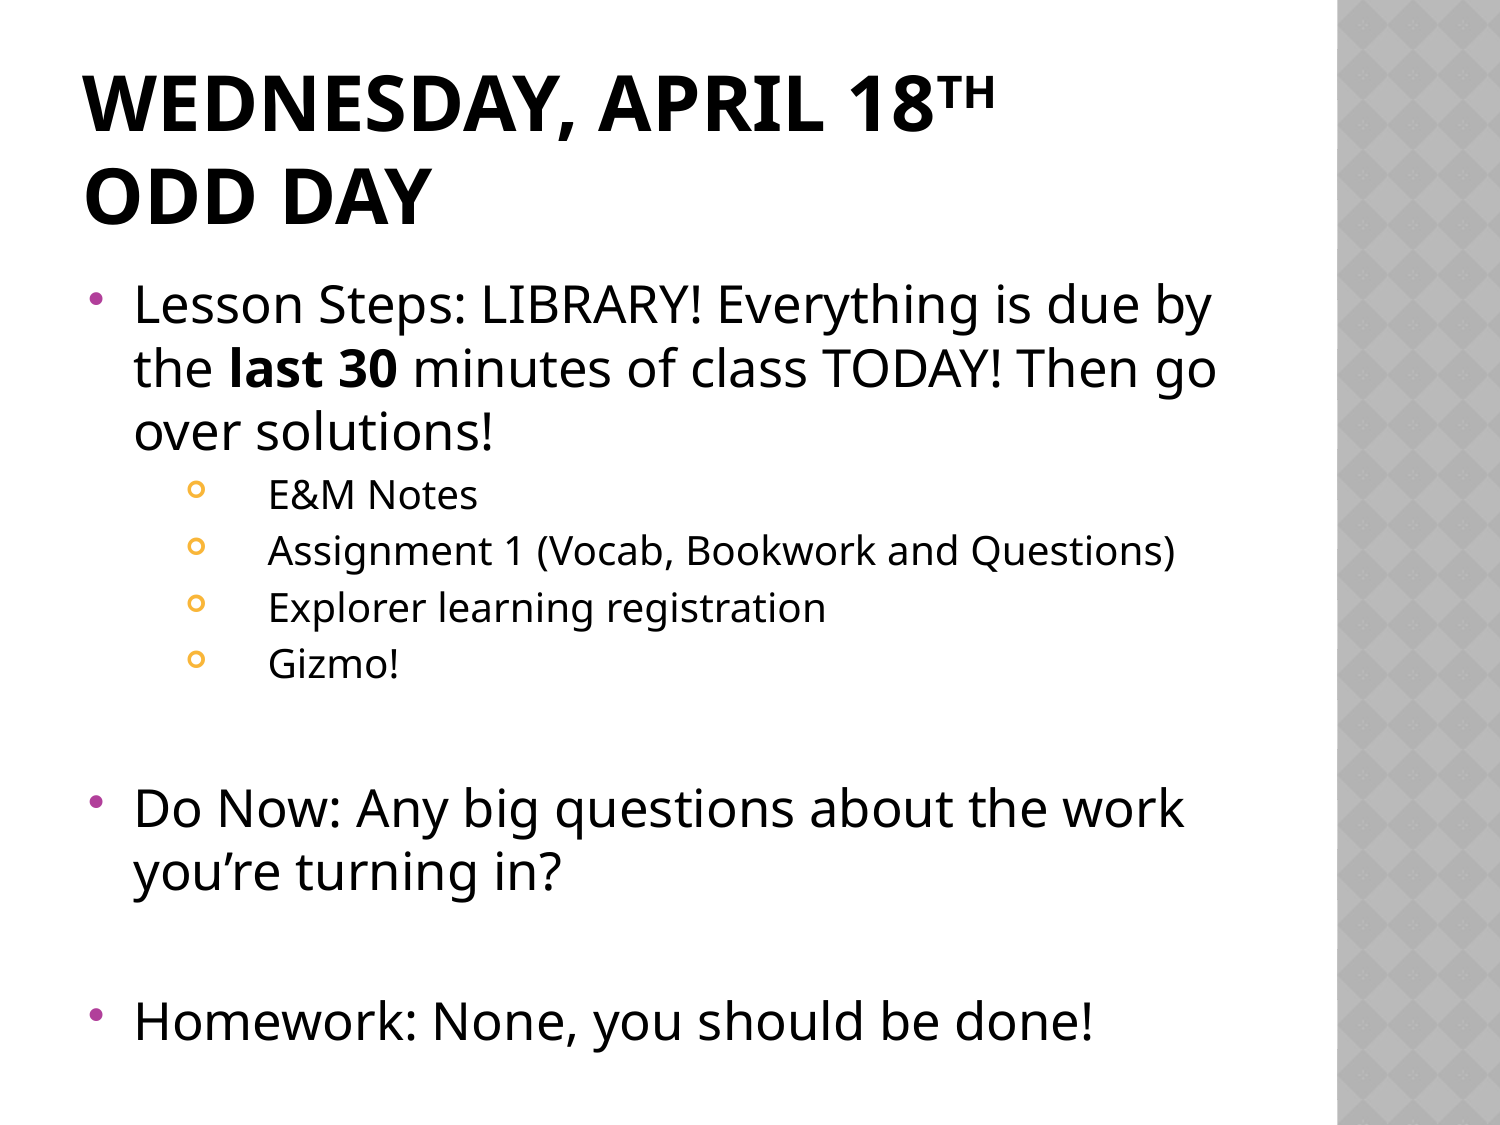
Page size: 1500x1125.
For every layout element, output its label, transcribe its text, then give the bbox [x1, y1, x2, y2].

list Lesson Steps: LIBRARY! Everything is due by the last 30 minutes of class TODAY! Then go over solutions! E&M Notes Assignment 1 (Vocab, Bookwork and Questions) Explorer learning registration Gizmo! Do Now: Any big questions about the work you’re turning in? Homework: None, you should be done! [75, 264, 1263, 1059]
title Wednesday, April 18th Odd Day [75, 52, 1263, 240]
